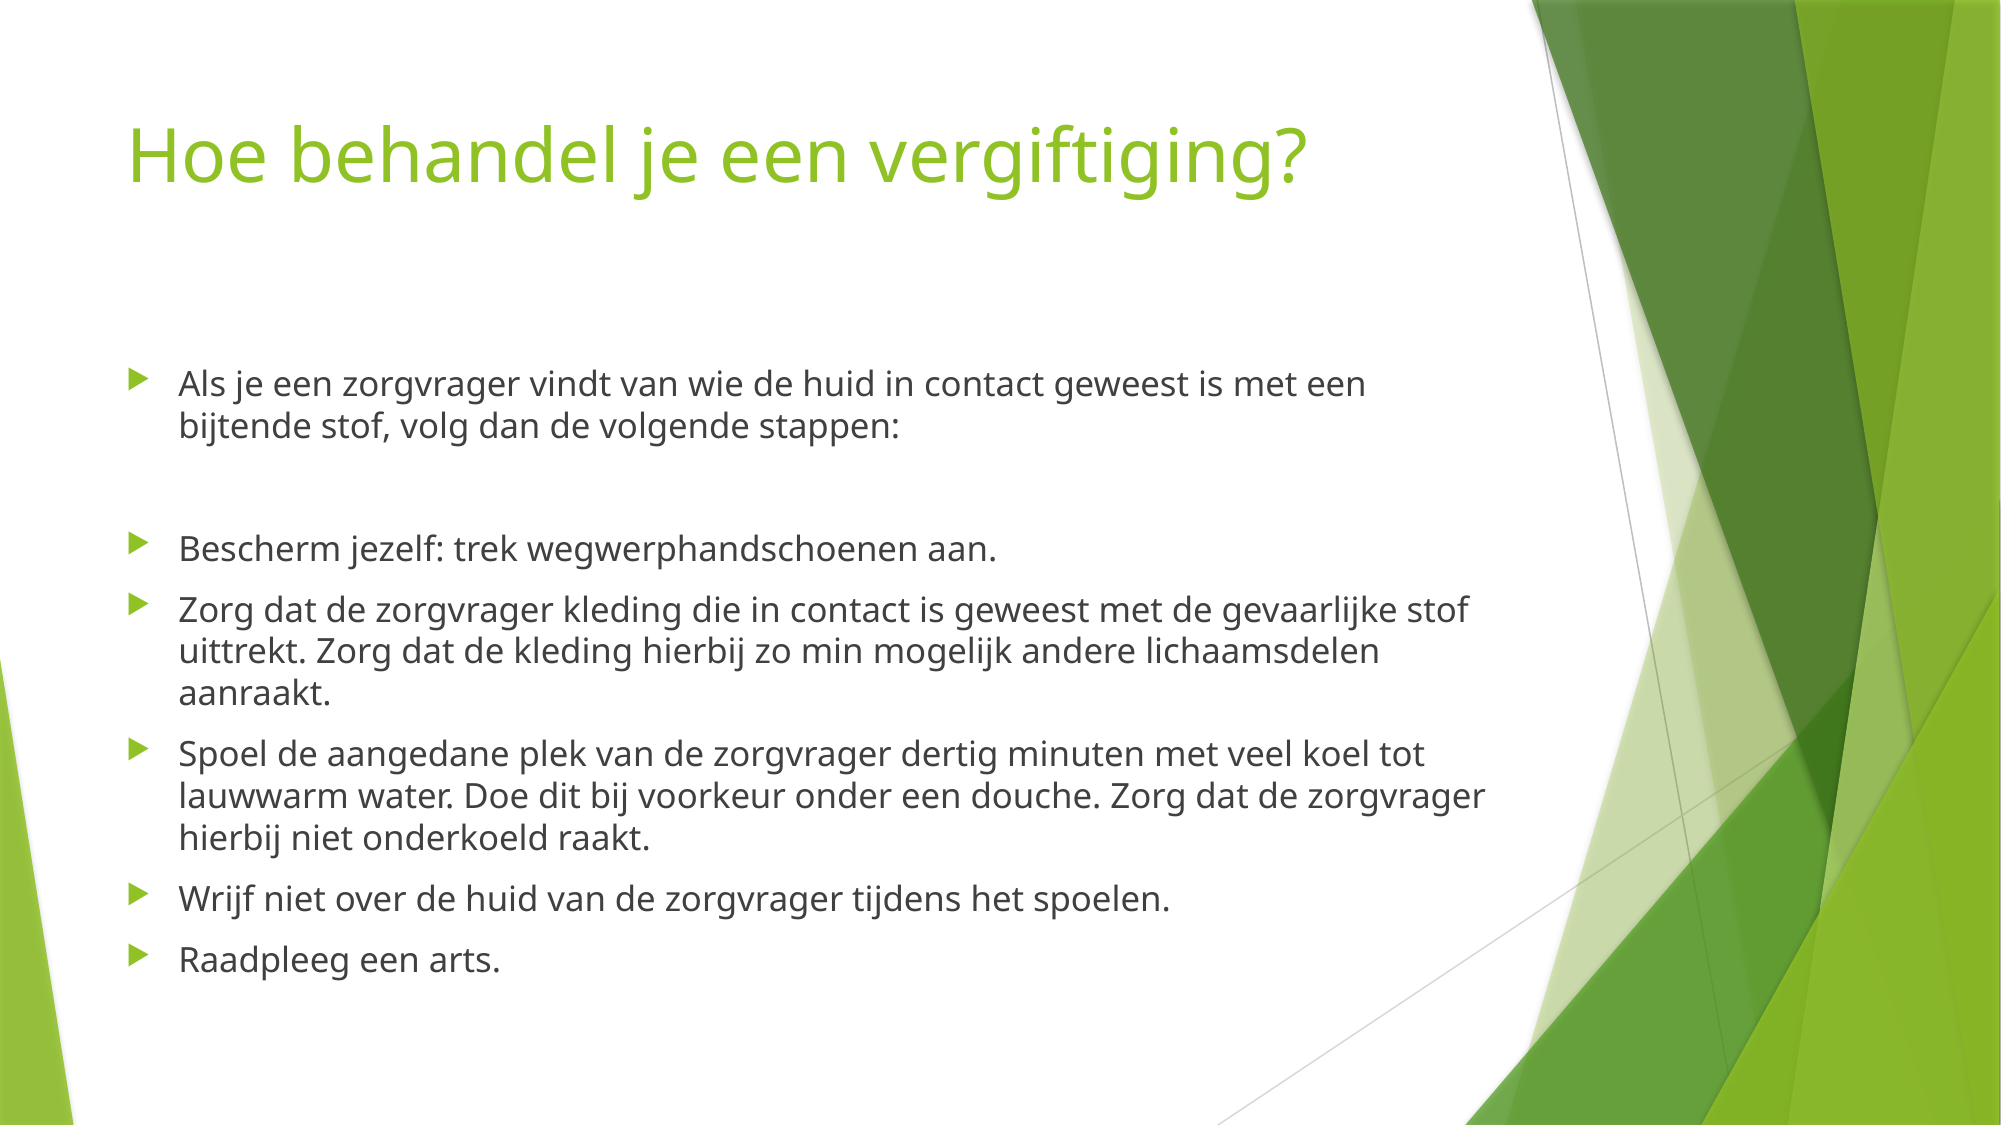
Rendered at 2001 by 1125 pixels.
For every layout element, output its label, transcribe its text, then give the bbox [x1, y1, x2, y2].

title Hoe behandel je een vergiftiging? [111, 99, 1522, 317]
list Als je een zorgvrager vindt van wie de huid in contact geweest is met een bijtende stof, volg dan de volgende stappen: Bescherm jezelf: trek wegwerphandschoenen aan. Zorg dat de zorgvrager kleding die in contact is geweest met de gevaarlijke stof uittrekt. Zorg dat de kleding hierbij zo min mogelijk andere lichaamsdelen aanraakt. Spoel de aangedane plek van de zorgvrager dertig minuten met veel koel tot lauwwarm water. Doe dit bij voorkeur onder een douche. Zorg dat de zorgvrager hierbij niet onderkoeld raakt. Wrijf niet over de huid van de zorgvrager tijdens het spoelen. Raadpleeg een arts. [111, 354, 1522, 992]
